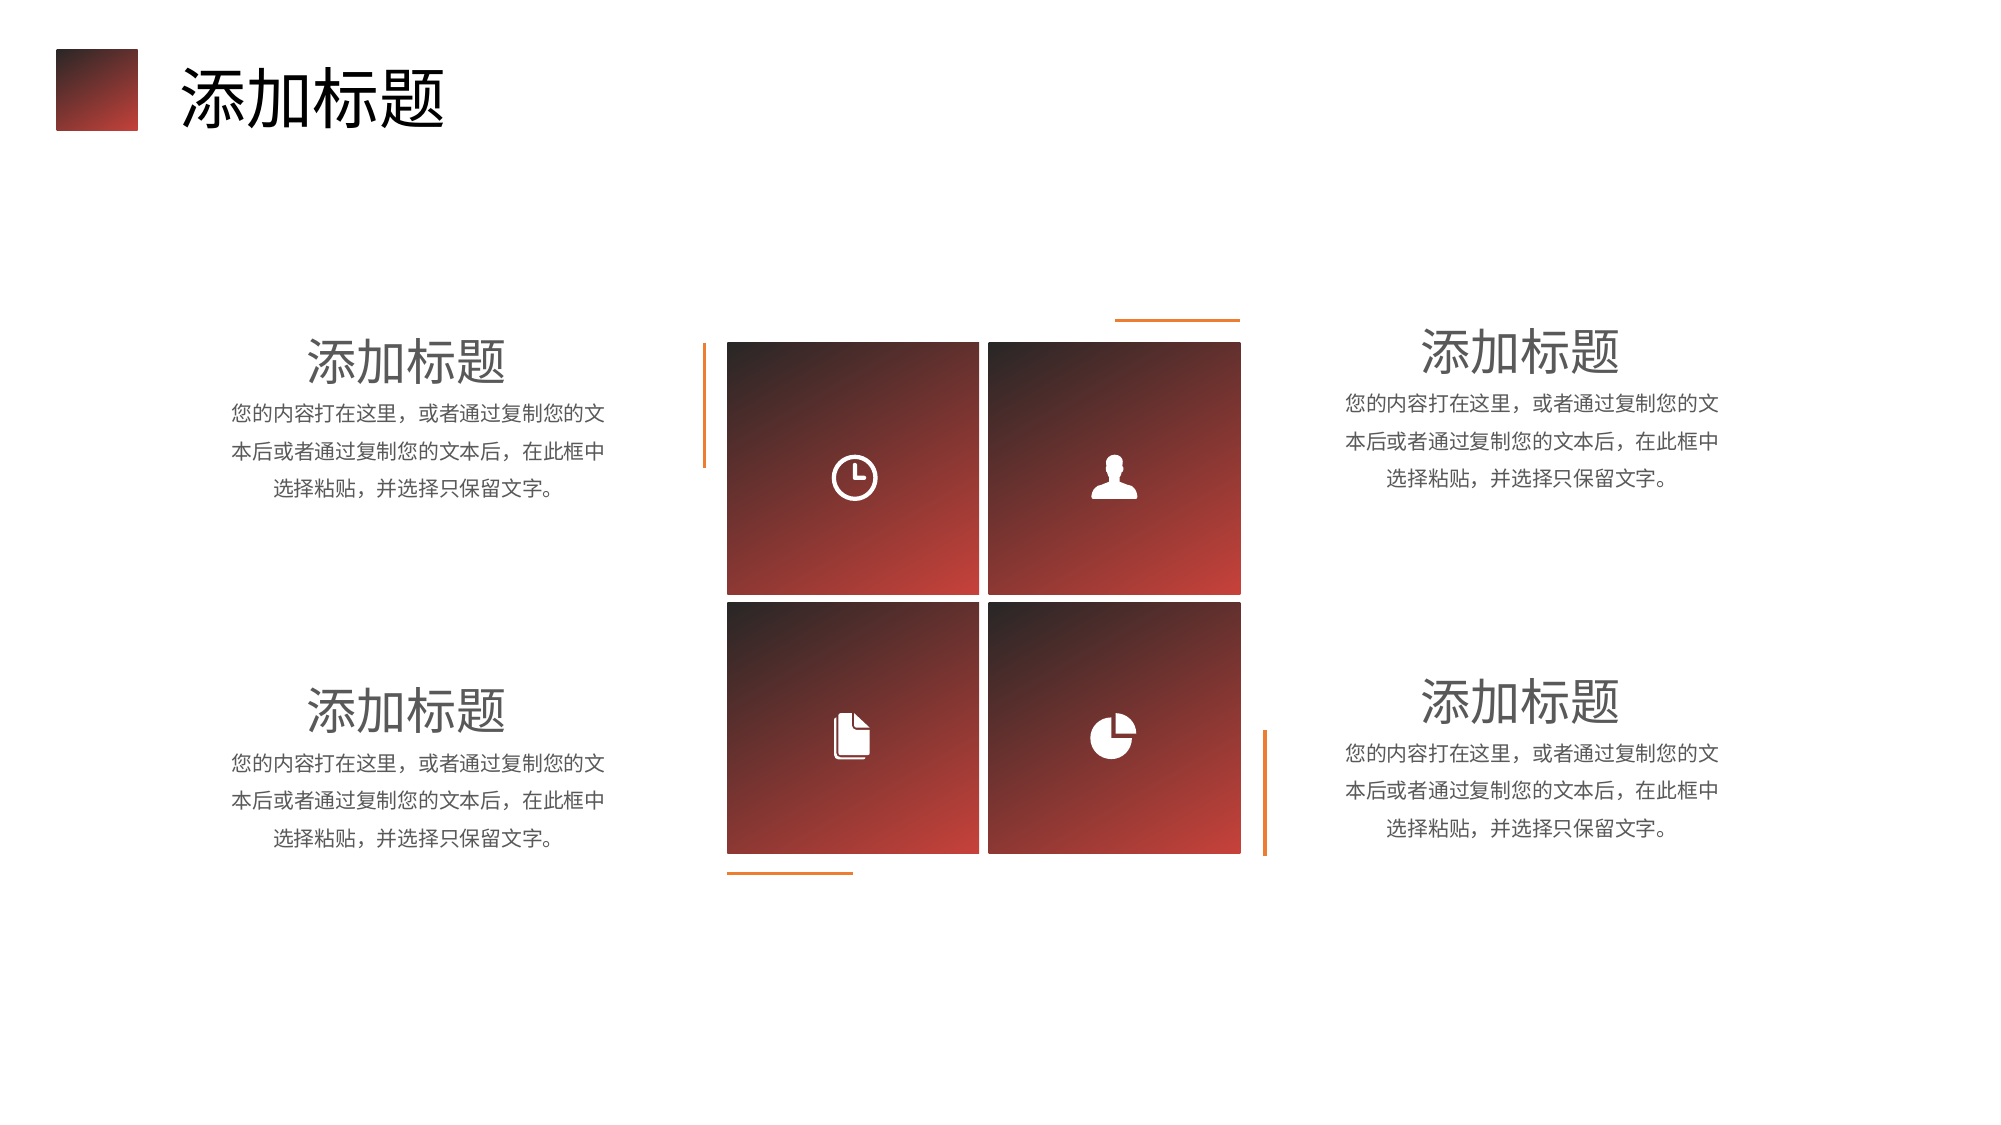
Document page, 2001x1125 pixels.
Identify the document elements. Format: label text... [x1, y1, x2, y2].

text_box 您的内容打在这里，或者通过复制您的文本后或者通过复制您的文本后，在此框中选择粘贴，并选择只保留文字。 [1344, 378, 1720, 491]
text_box 添加标题 [1367, 670, 1674, 727]
text_box 您的内容打在这里，或者通过复制您的文本后或者通过复制您的文本后，在此框中选择粘贴，并选择只保留文字。 [230, 388, 607, 501]
text_box 您的内容打在这里，或者通过复制您的文本后或者通过复制您的文本后，在此框中选择粘贴，并选择只保留文字。 [230, 737, 607, 851]
text_box 添加标题 [254, 330, 560, 388]
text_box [56, 49, 514, 146]
text_box 添加标题 [254, 680, 560, 737]
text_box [704, 320, 1265, 874]
text_box 添加标题 [1367, 320, 1674, 378]
text_box 您的内容打在这里，或者通过复制您的文本后或者通过复制您的文本后，在此框中选择粘贴，并选择只保留文字。 [1344, 727, 1720, 841]
